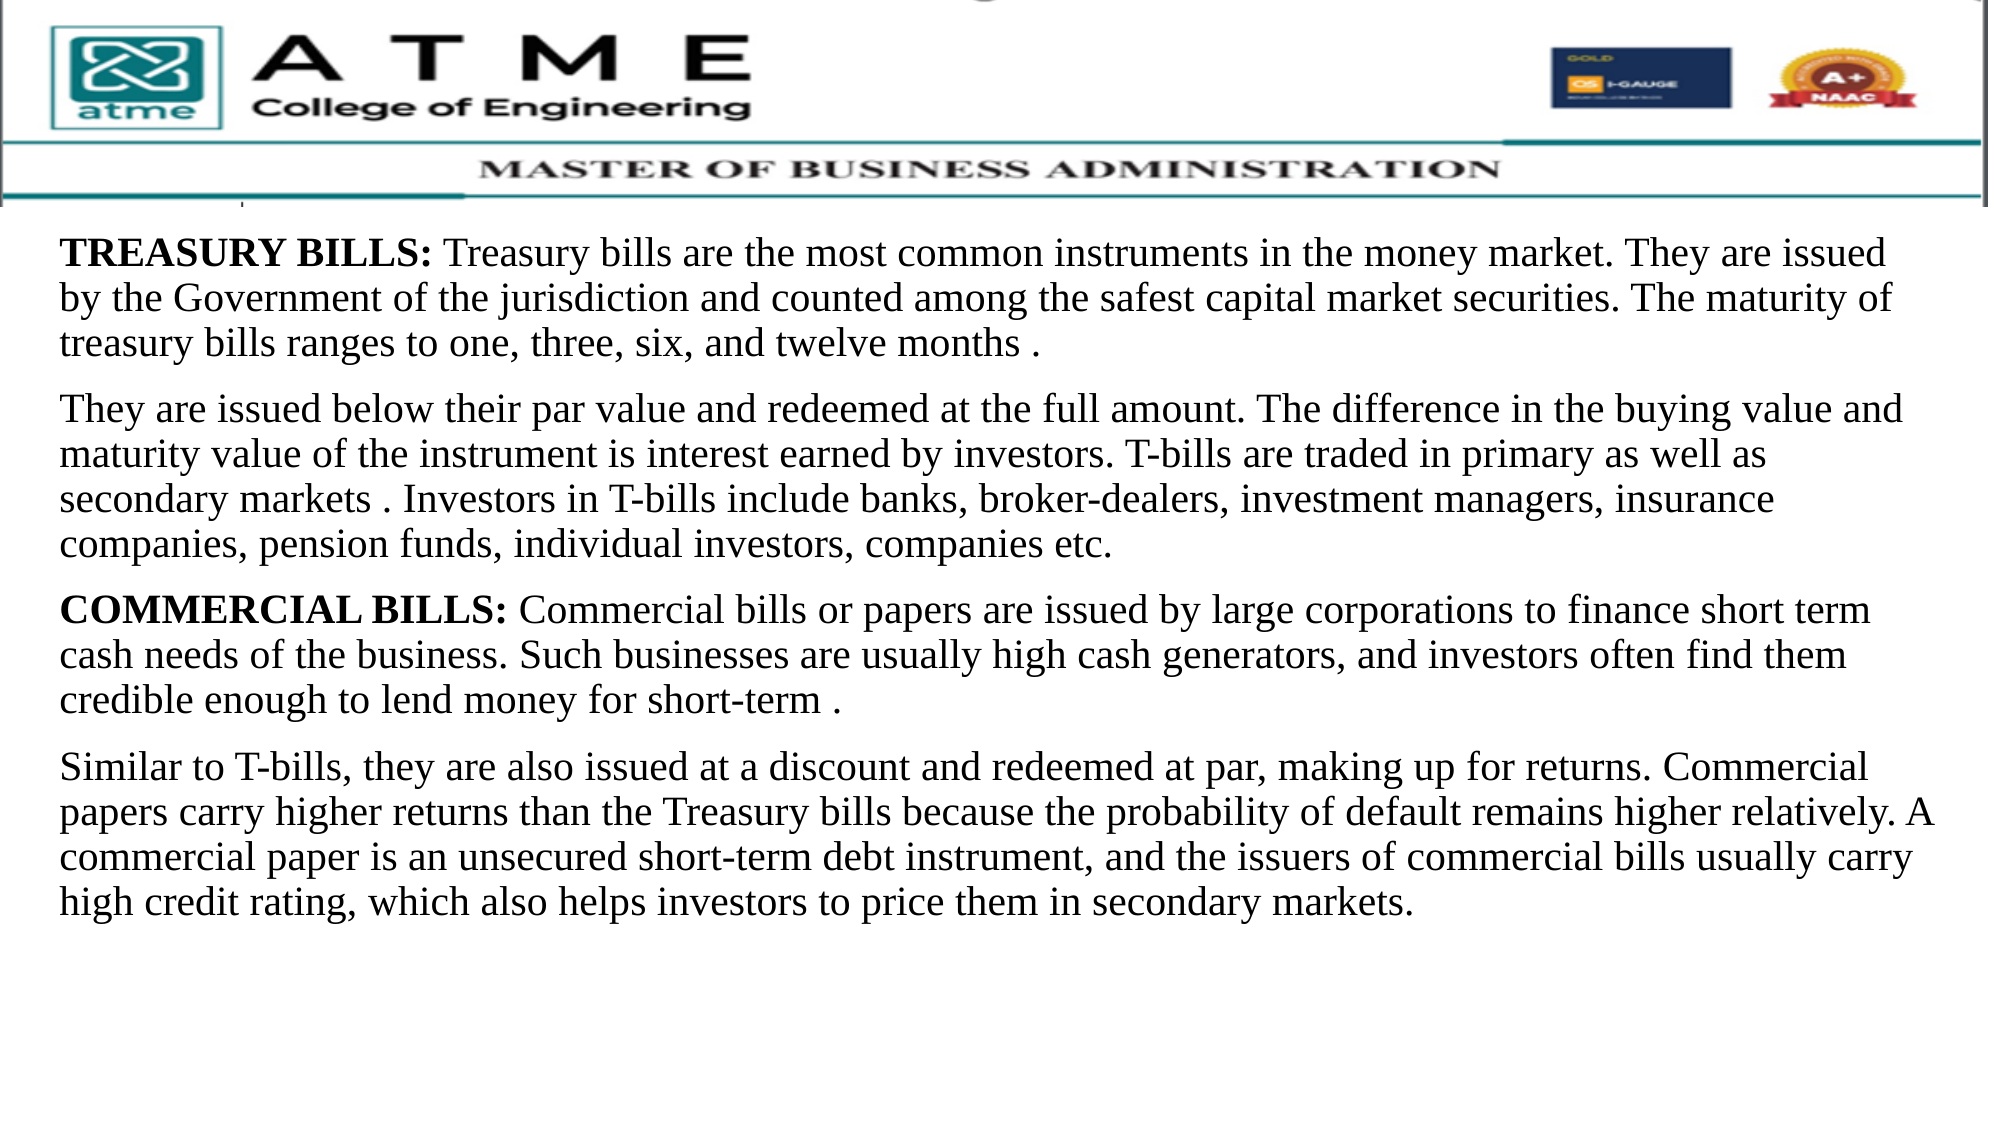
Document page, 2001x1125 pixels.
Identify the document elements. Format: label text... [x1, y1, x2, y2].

list TREASURY BILLS: Treasury bills are the most common instruments in the money market. They are issued by the Government of the jurisdiction and counted among the safest capital market securities. The maturity of treasury bills ranges to one, three, six, and twelve months . They are issued below their par value and redeemed at the full amount. The difference in the buying value and maturity value of the instrument is interest earned by investors. T-bills are traded in primary as well as secondary markets . Investors in T-bills include banks, broker-dealers, investment managers, insurance companies, pension funds, individual investors, companies etc. COMMERCIAL BILLS: Commercial bills or papers are issued by large corporations to finance short term cash needs of the business. Such businesses are usually high cash generators, and investors often find them credible enough to lend money for short-term . Similar to T-bills, they are also issued at a discount and redeemed at par, making up for returns. Commercial papers carry higher returns than the Treasury bills because the probability of default remains higher relatively. A commercial paper is an unsecured short-term debt instrument, and the issuers of commercial bills usually carry high credit rating, which also helps investors to price them in secondary markets. [44, 223, 1956, 1014]
picture [0, 0, 1988, 207]
